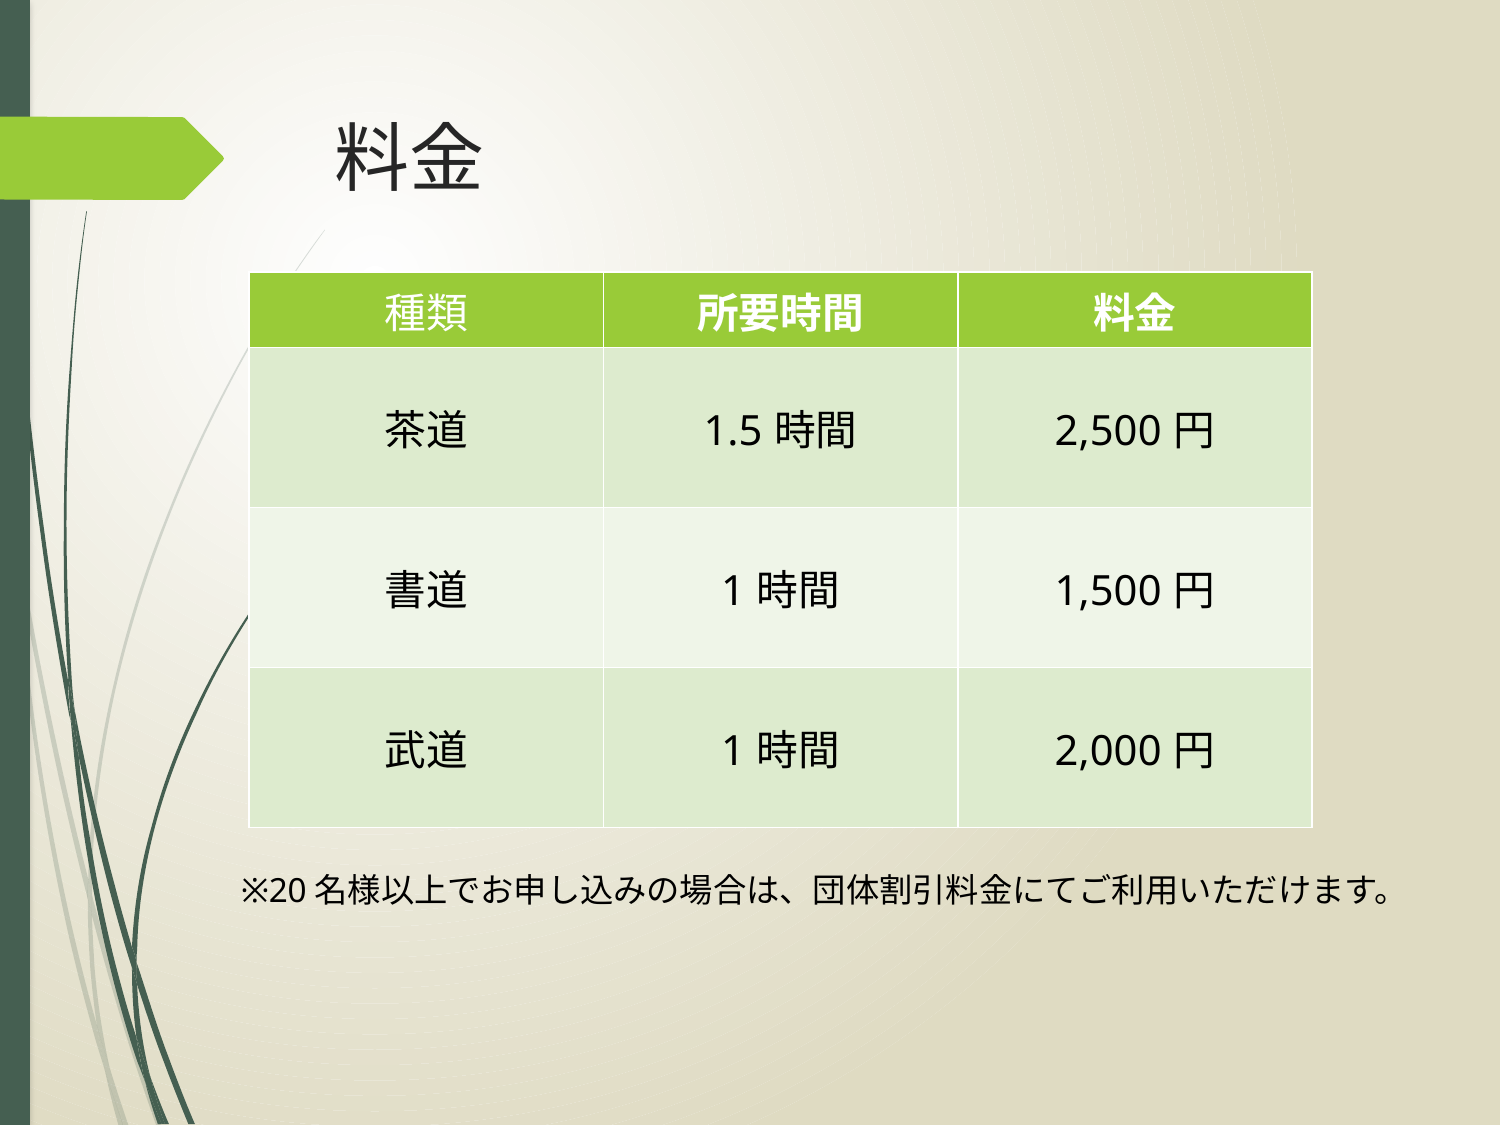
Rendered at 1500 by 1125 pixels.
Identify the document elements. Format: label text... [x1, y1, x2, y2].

table_cell 1時間 [604, 508, 957, 667]
table_cell 茶道 [250, 348, 603, 507]
table_cell 1時間 [604, 668, 957, 827]
table_header 種類 [250, 273, 603, 347]
text_box ※20名様以上でお申し込みの場合は、団体割引料金にてご利用いただけます。 [226, 861, 1424, 917]
table_cell 1,500円 [959, 508, 1311, 667]
table_cell 1.5時間 [604, 348, 957, 507]
table_cell 書道 [250, 508, 603, 667]
title 料金 [319, 102, 1400, 313]
table_cell 武道 [250, 668, 603, 827]
table_header 所要時間 [604, 273, 957, 347]
table_cell 2,000円 [959, 668, 1311, 827]
table_cell 2,500円 [959, 348, 1311, 507]
table_header 料金 [959, 273, 1311, 347]
